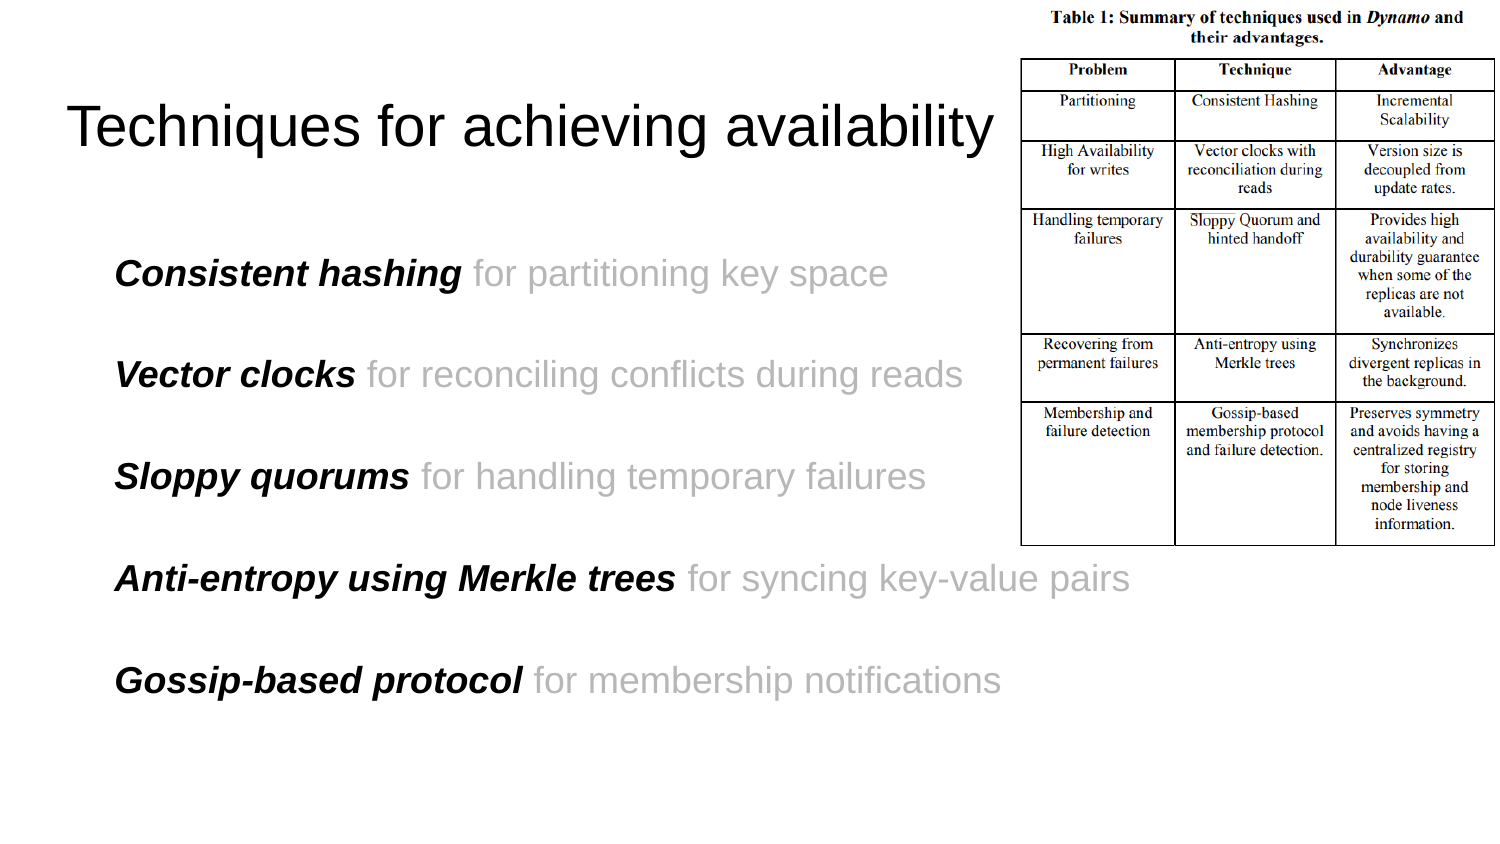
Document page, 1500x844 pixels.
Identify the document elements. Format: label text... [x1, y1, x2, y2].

list Consistent hashing for partitioning key space Vector clocks for reconciling conflicts during reads Sloppy quorums for handling temporary failures Anti-entropy using Merkle trees for syncing key-value pairs Gossip-based protocol for membership notifications [99, 227, 1373, 736]
title Techniques for achieving availability [51, 72, 997, 167]
picture [1002, 0, 1500, 559]
